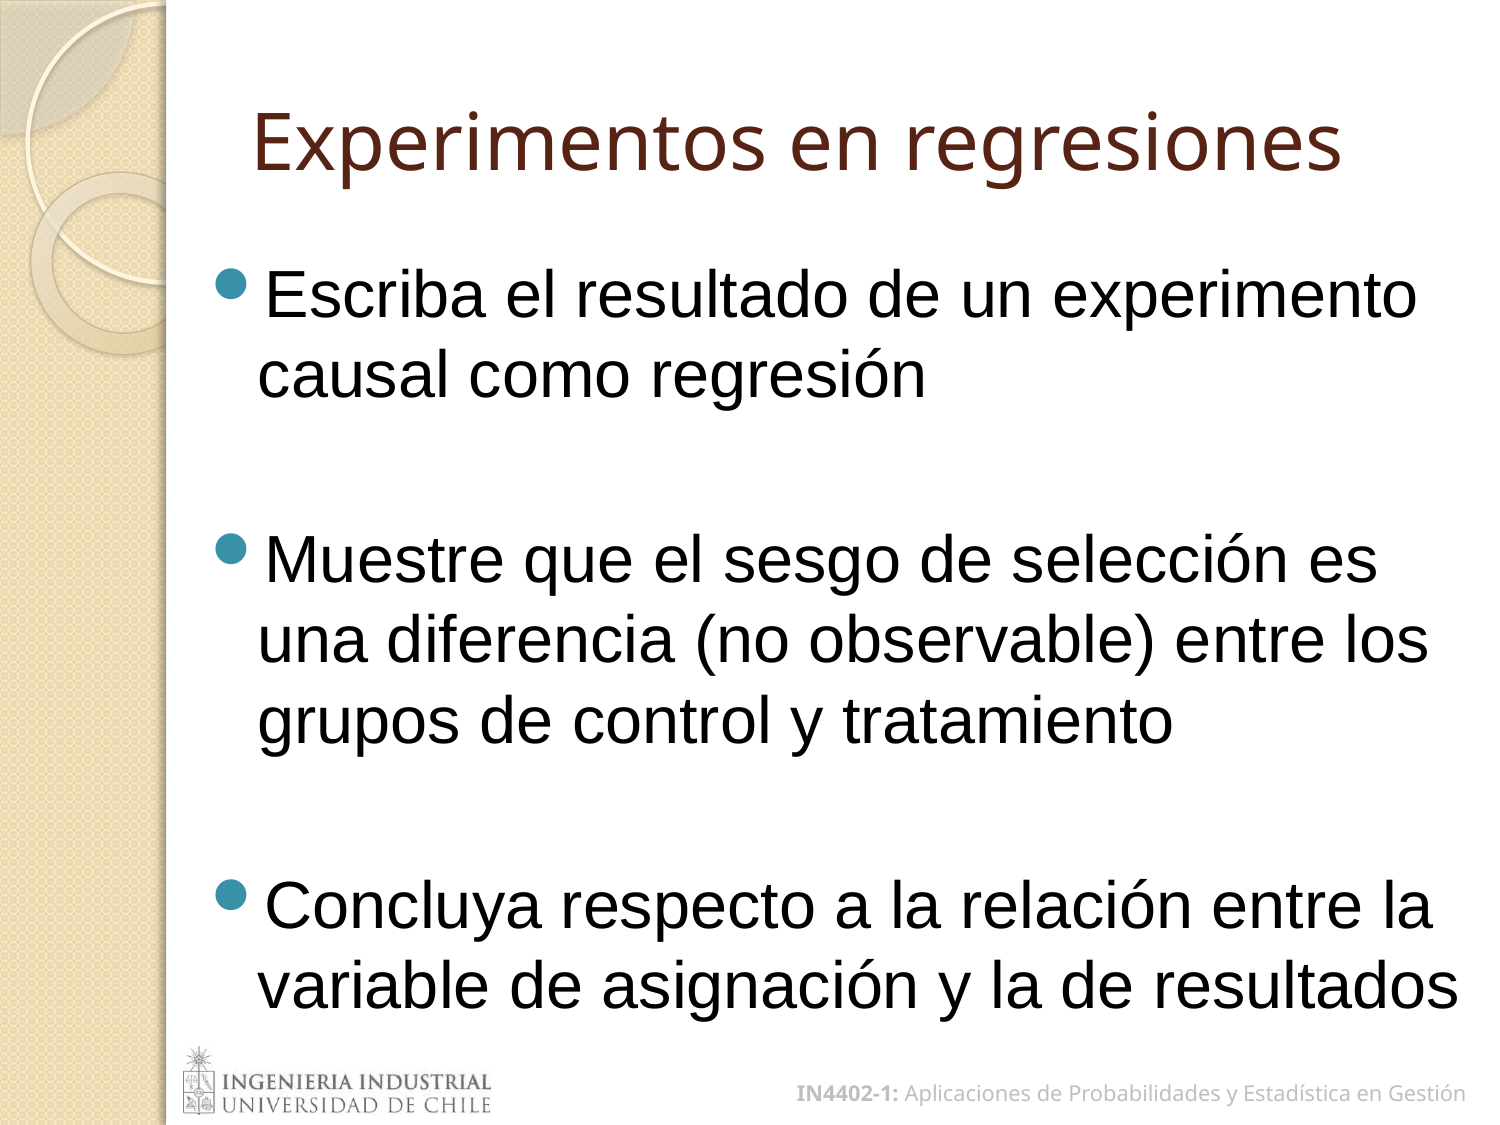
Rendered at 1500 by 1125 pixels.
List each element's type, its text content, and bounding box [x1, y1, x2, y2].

title Experimentos en regresiones [235, 45, 1466, 233]
text_box Escriba el resultado de un experimento causal como regresión Muestre que el sesgo de selección es una diferencia (no observable) entre los grupos de control y tratamiento Concluya respecto a la relación entre la variable de asignación y la de resultados [183, 243, 1500, 1031]
picture [183, 1046, 491, 1115]
